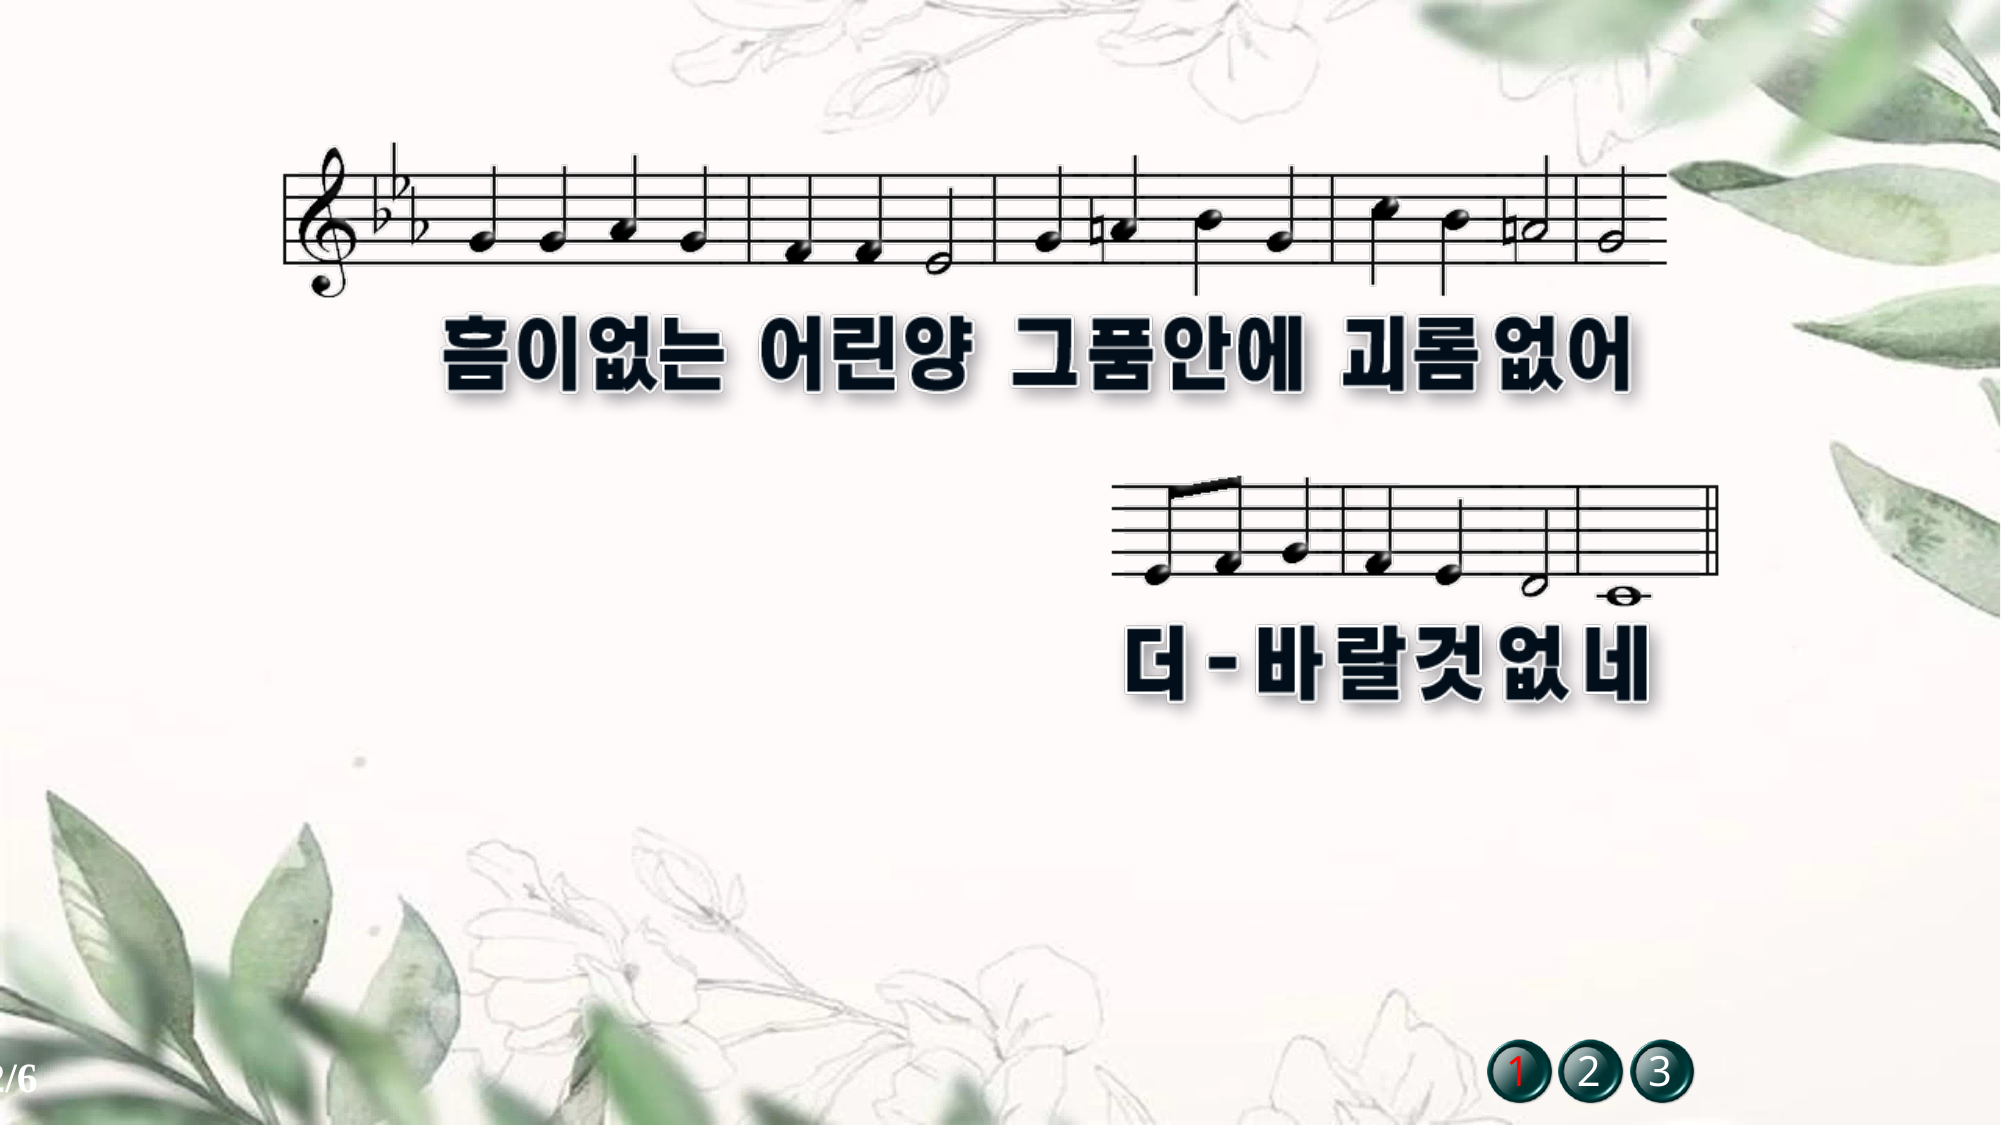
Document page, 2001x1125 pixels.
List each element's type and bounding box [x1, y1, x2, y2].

text_box [1555, 1035, 1626, 1106]
text_box [1627, 1035, 1697, 1106]
text_box [1484, 1035, 1555, 1106]
picture [0, 0, 2001, 1125]
